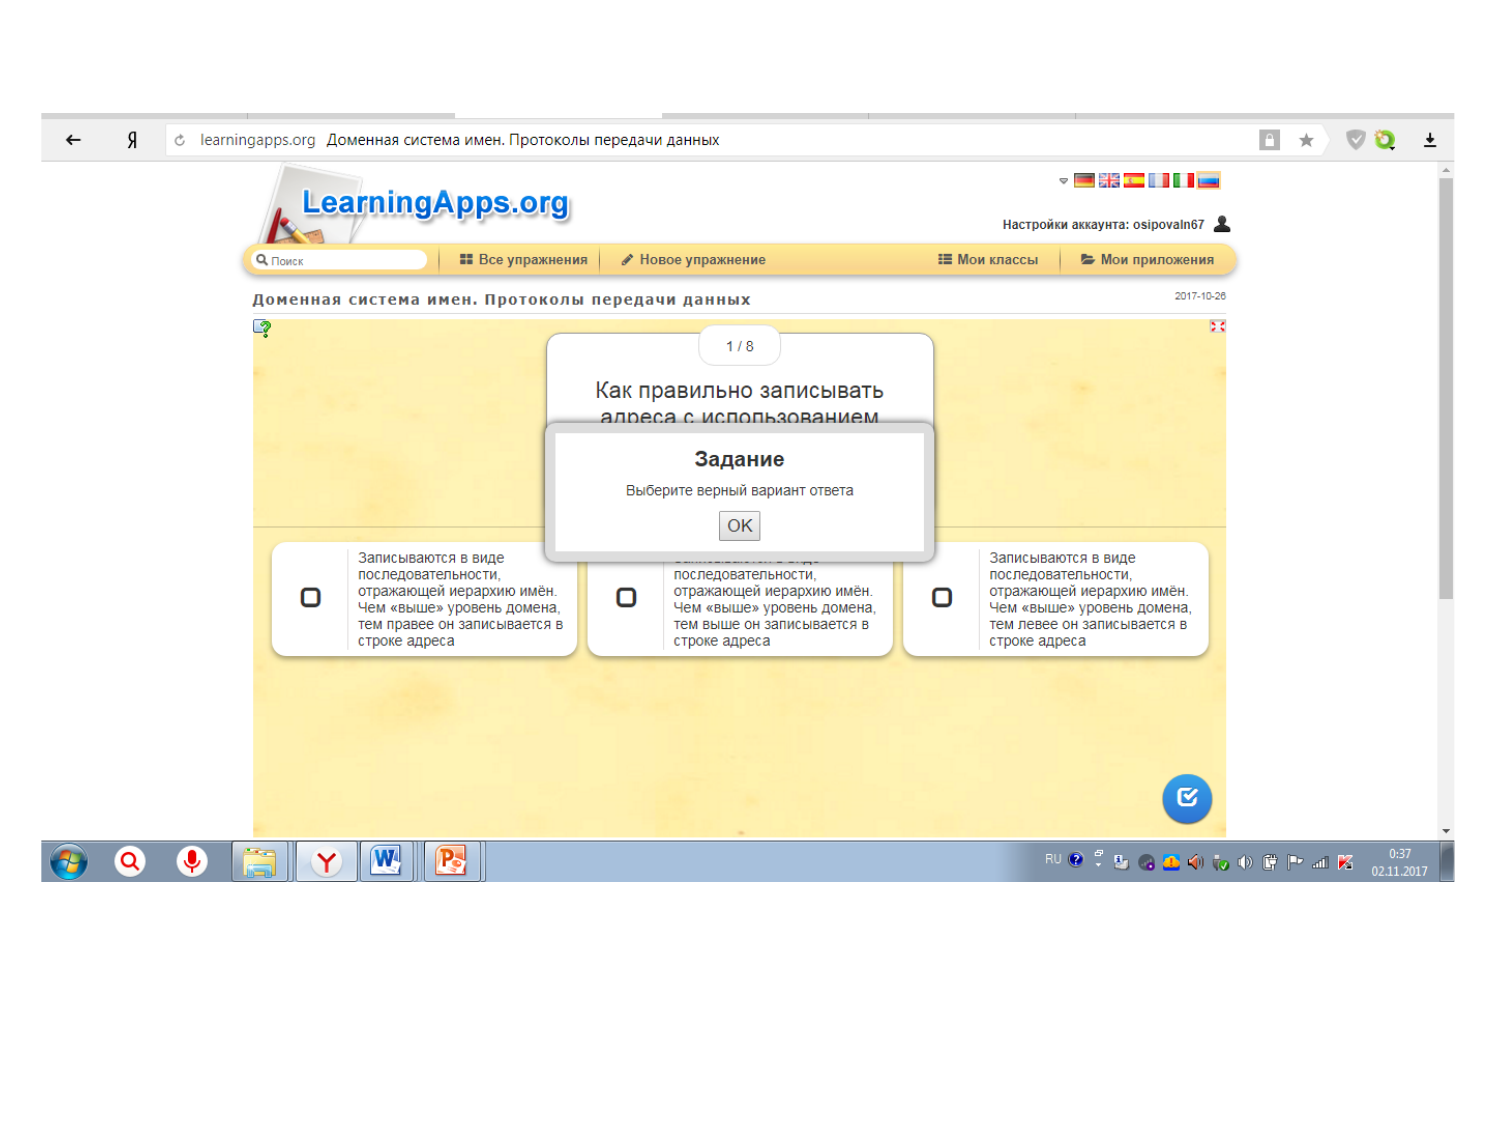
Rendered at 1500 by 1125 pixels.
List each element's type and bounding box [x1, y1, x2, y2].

list [41, 113, 1455, 882]
